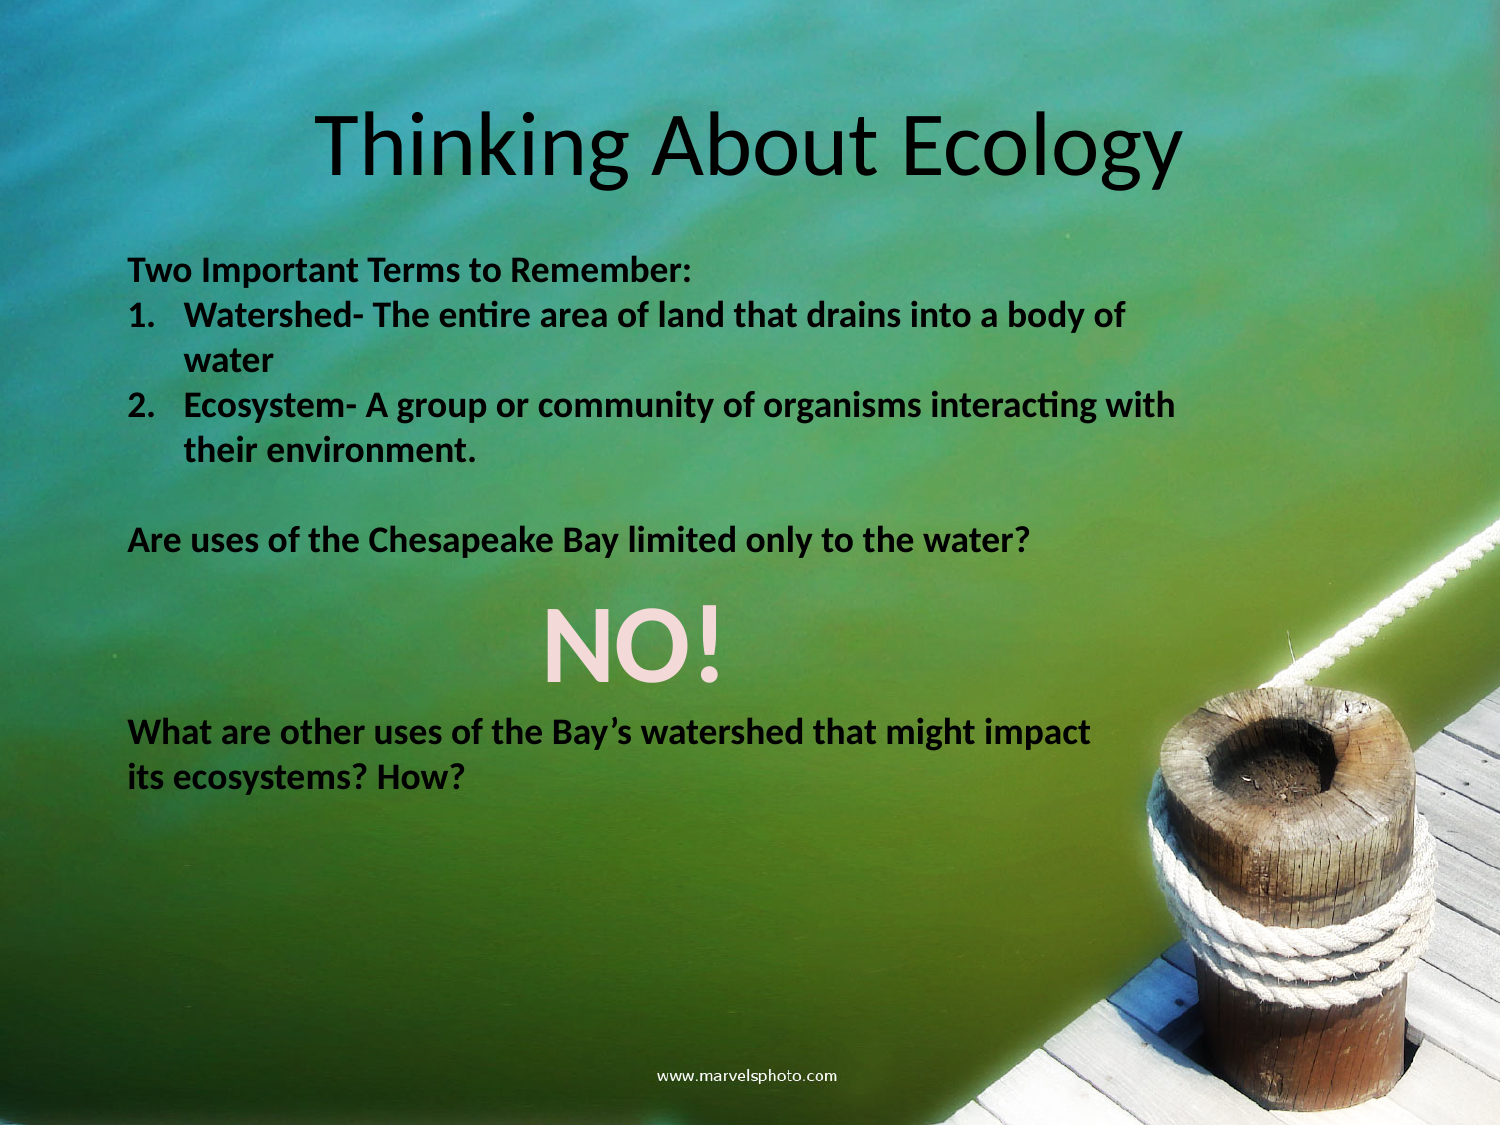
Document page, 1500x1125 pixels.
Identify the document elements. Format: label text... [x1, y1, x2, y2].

title Thinking About Ecology [75, 45, 1425, 233]
text_box What are other uses of the Bay’s watershed that might impact its ecosystems? How? [112, 699, 1113, 805]
text_box NO! [524, 560, 745, 699]
text_box Two Important Terms to Remember: Watershed- The entire area of land that drains into a body of water Ecosystem- A group or community of organisms interacting with their environment. Are uses of the Chesapeake Bay limited only to the water? [112, 237, 1225, 613]
picture [0, 0, 1500, 1125]
